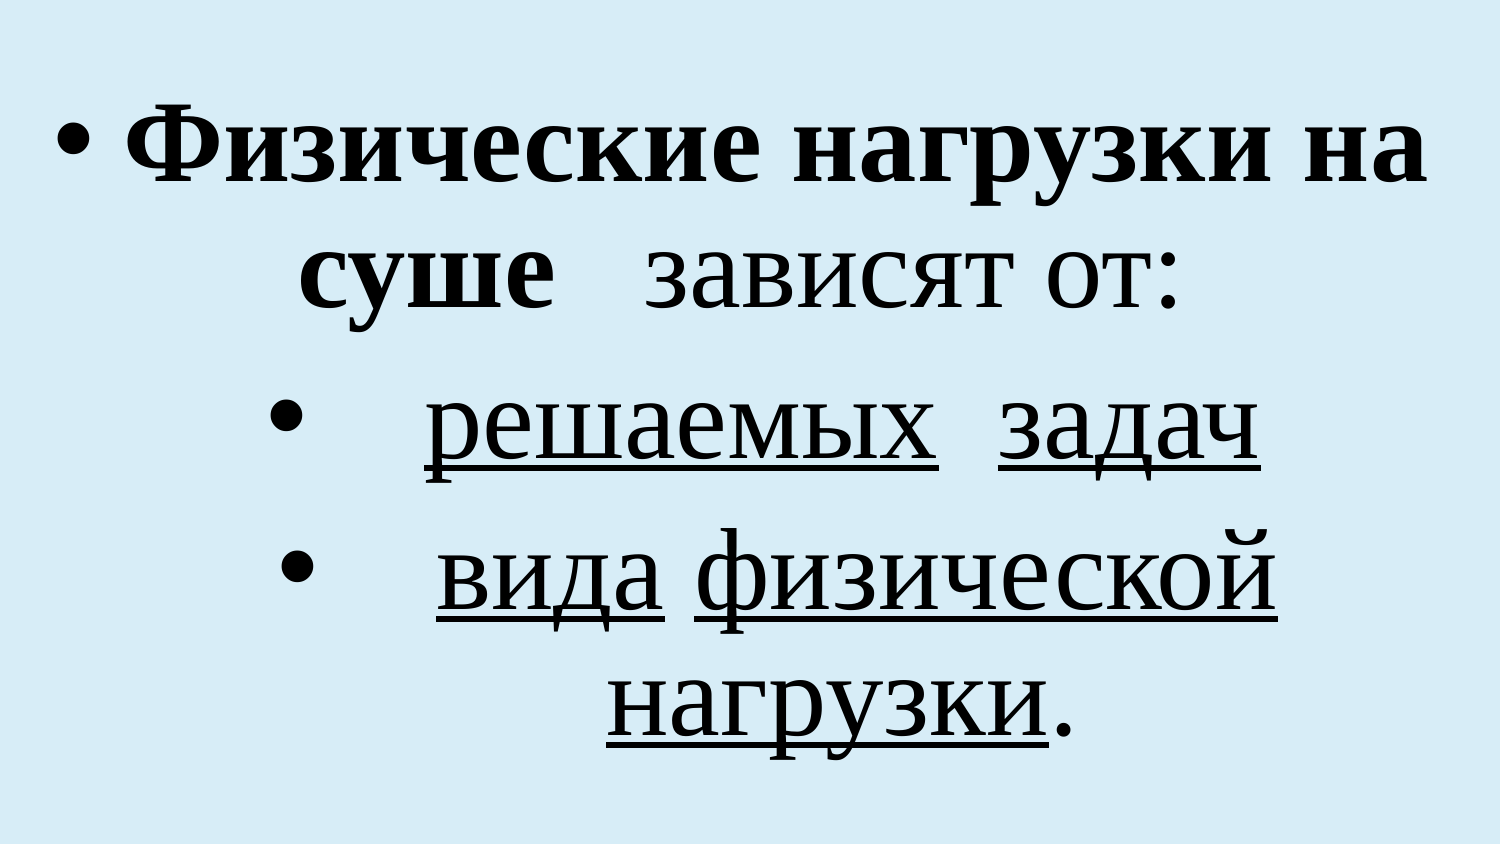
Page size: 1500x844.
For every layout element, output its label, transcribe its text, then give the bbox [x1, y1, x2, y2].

title Физические нагрузки на суше зависят от: решаемых задач вида физической нагрузки. [31, 44, 1463, 797]
